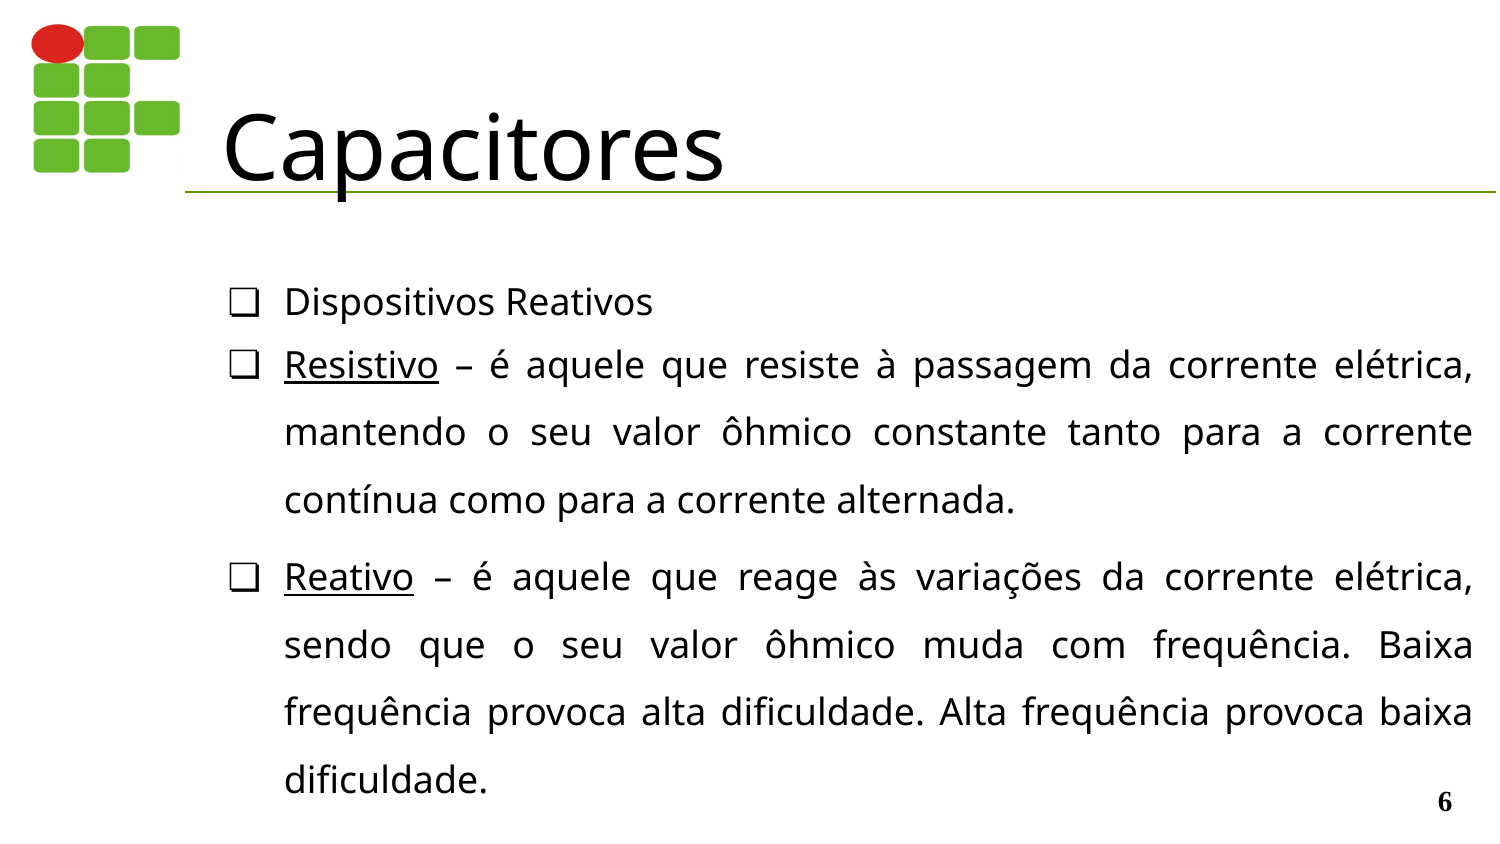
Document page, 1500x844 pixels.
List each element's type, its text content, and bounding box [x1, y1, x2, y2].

list Reativo – é aquele que reage às variações da corrente elétrica, sendo que o seu valor ôhmico muda com frequência. Baixa frequência provoca alta dificuldade. Alta frequência provoca baixa dificuldade. [193, 523, 1490, 730]
list Dispositivos Reativos [193, 248, 1490, 310]
list Resistivo – é aquele que resiste à passagem da corrente elétrica, mantendo o seu valor ôhmico constante tanto para a corrente contínua como para a corrente alternada. [193, 310, 1490, 517]
text_box ‹#› [1390, 768, 1468, 825]
picture [29, 23, 182, 174]
title Capacitores [206, 26, 1468, 207]
